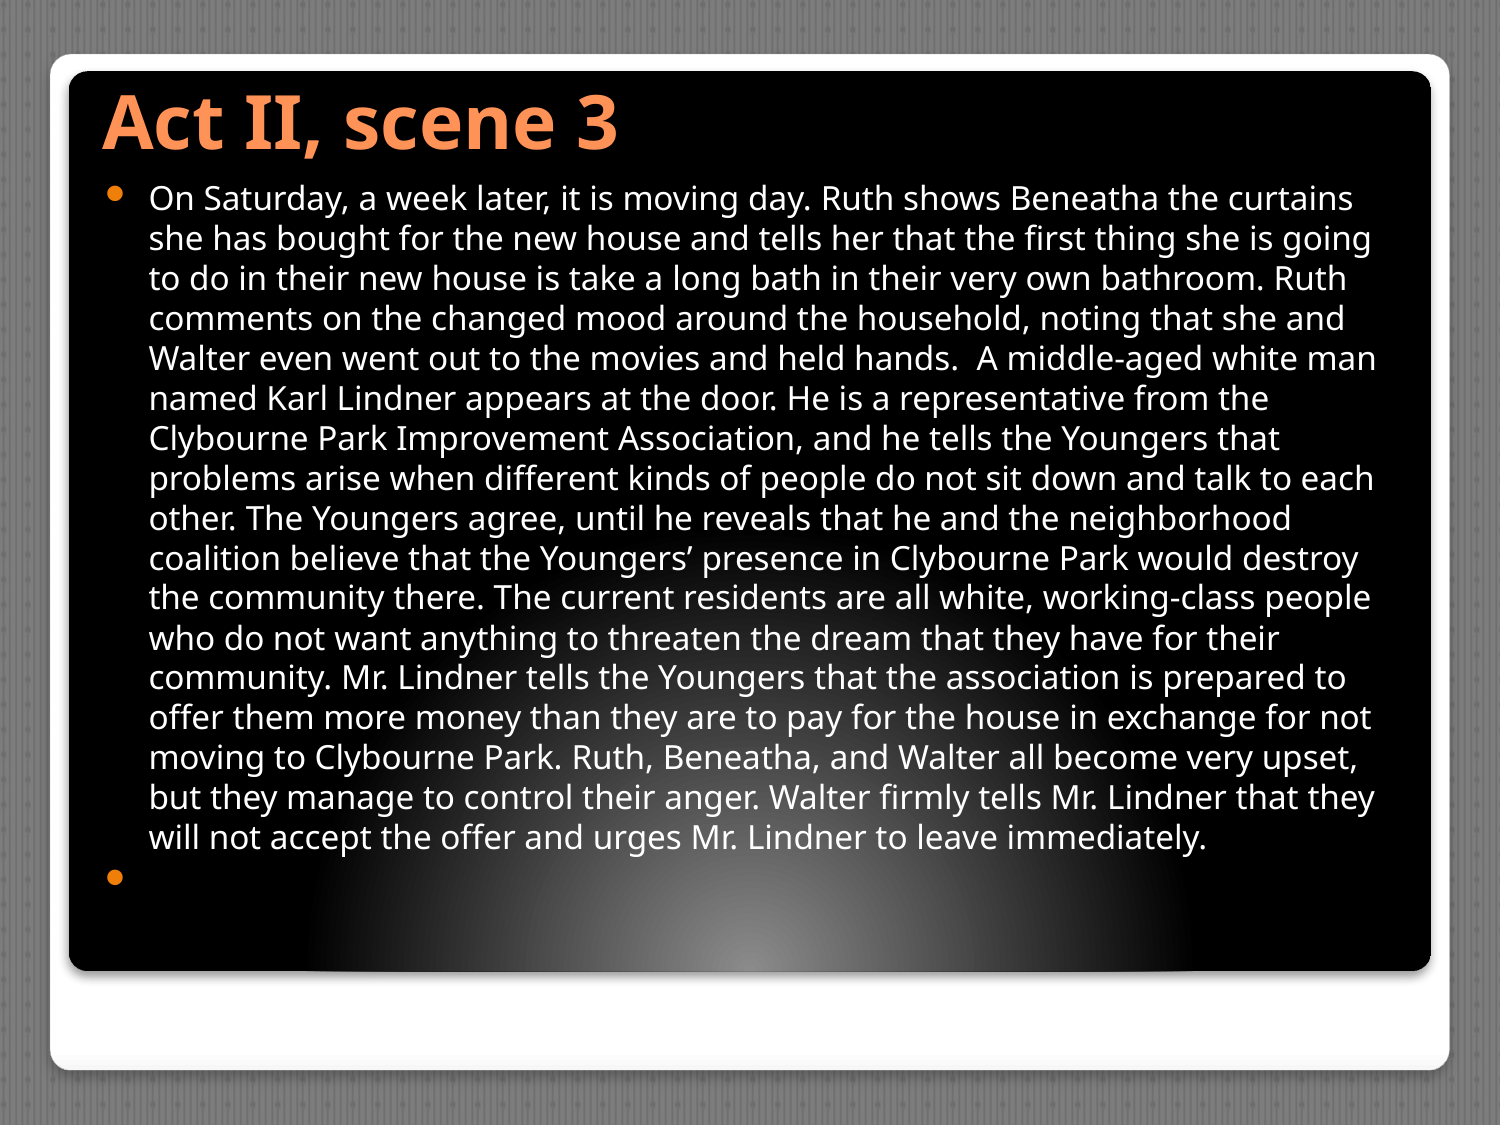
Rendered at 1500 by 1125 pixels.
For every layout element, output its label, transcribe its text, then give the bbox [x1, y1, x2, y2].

title Act II, scene 3 [87, 0, 1430, 173]
list On Saturday, a week later, it is moving day. Ruth shows Beneatha the curtains she has bought for the new house and tells her that the first thing she is going to do in their new house is take a long bath in their very own bathroom. Ruth comments on the changed mood around the household, noting that she and Walter even went out to the movies and held hands. A middle-aged white man named Karl Lindner appears at the door. He is a representative from the Clybourne Park Improvement Association, and he tells the Youngers that problems arise when different kinds of people do not sit down and talk to each other. The Youngers agree, until he reveals that he and the neighborhood coalition believe that the Youngers’ presence in Clybourne Park would destroy the community there. The current residents are all white, working-class people who do not want anything to threaten the dream that they have for their community. Mr. Lindner tells the Youngers that the association is prepared to offer them more money than they are to pay for the house in exchange for not moving to Clybourne Park. Ruth, Beneatha, and Walter all become very upset, but they manage to control their anger. Walter firmly tells Mr. Lindner that they will not accept the offer and urges Mr. Lindner to leave immediately. [75, 162, 1418, 850]
